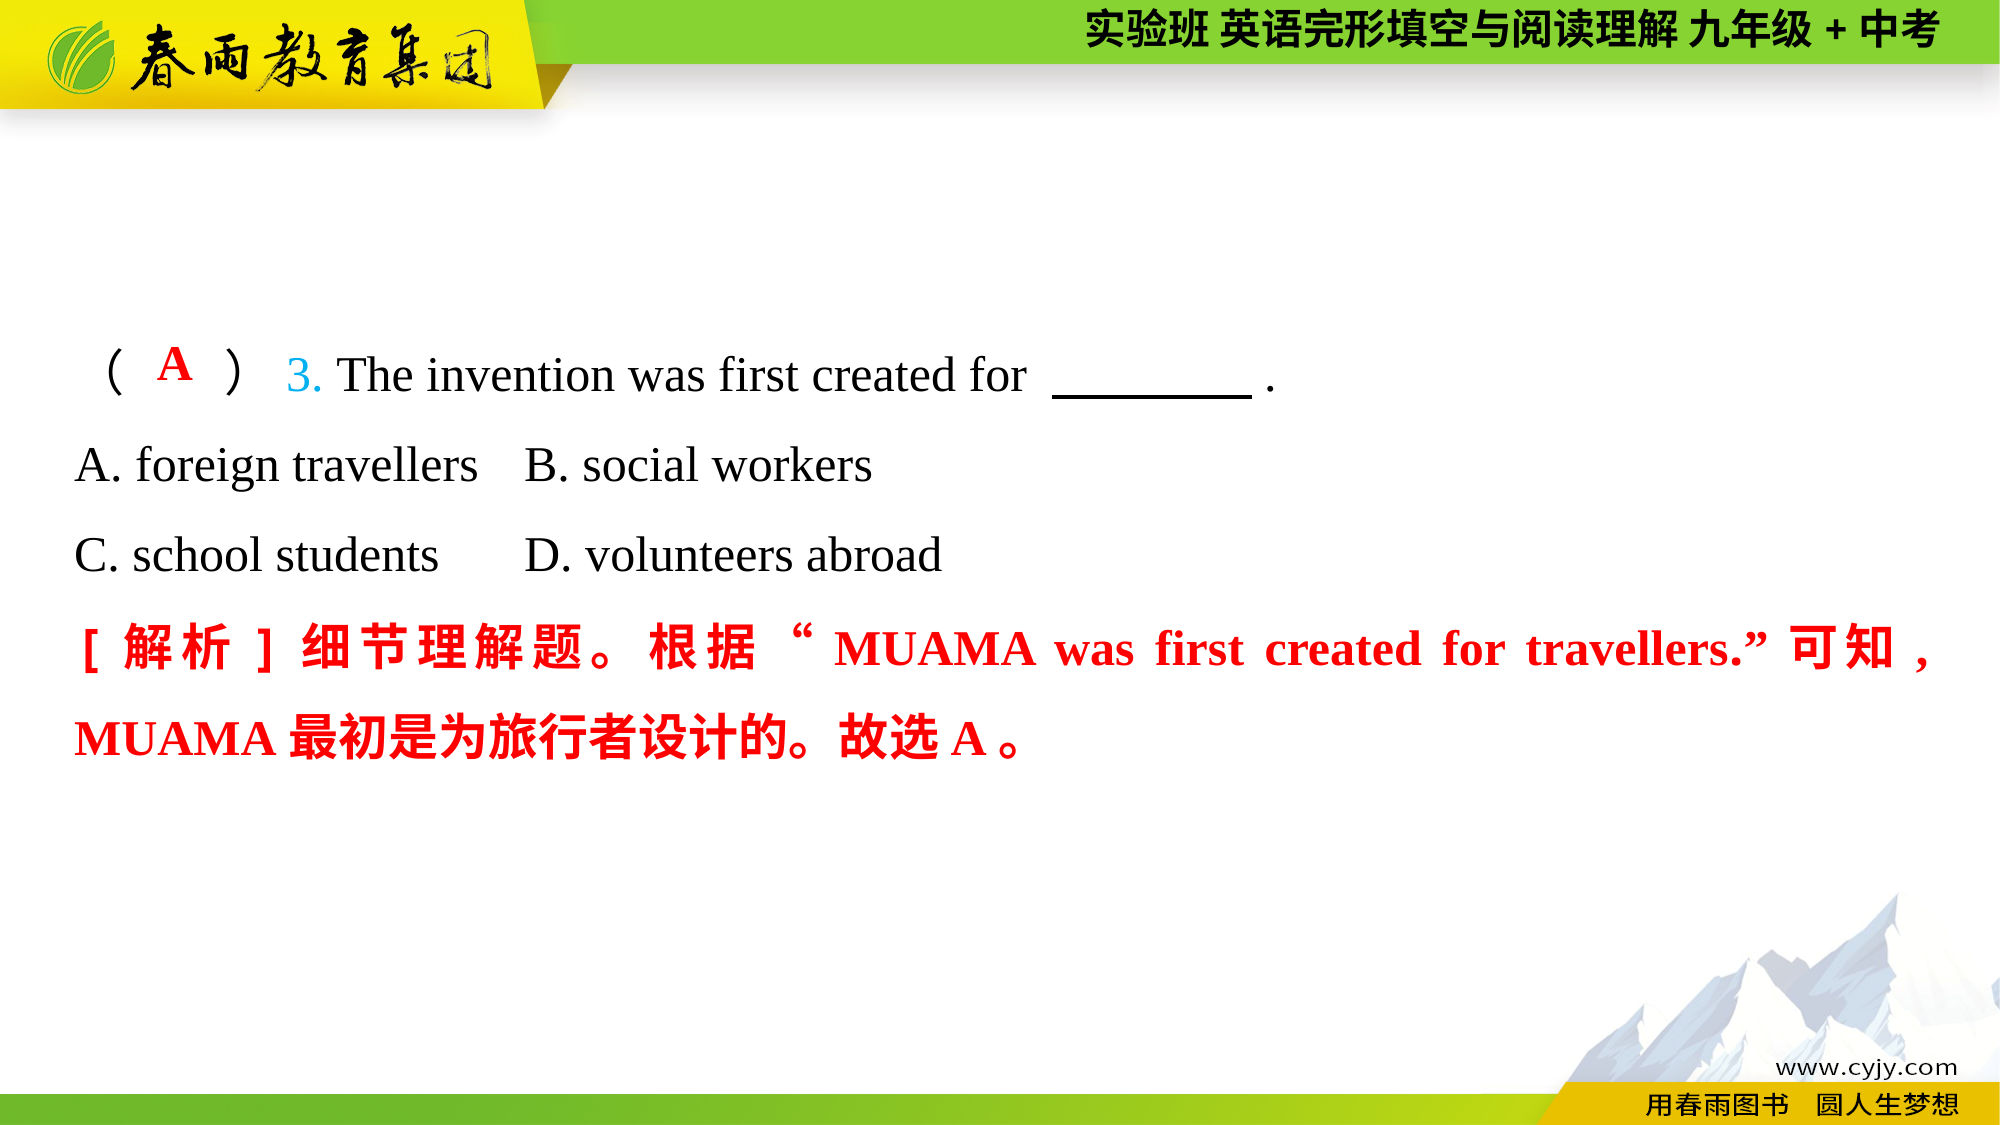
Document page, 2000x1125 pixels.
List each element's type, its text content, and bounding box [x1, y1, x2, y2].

text_box A [141, 322, 208, 398]
picture [0, 0, 2000, 1125]
text_box [解析]细节理解题。根据“MUAMA was first created for travellers.”可知, MUAMA最初是为旅行者设计的。故选A。 [59, 592, 1944, 773]
list （ ）3. The invention was first created for . A. foreign travellers B. social workers C. school students D. volunteers abroad [59, 304, 1944, 592]
